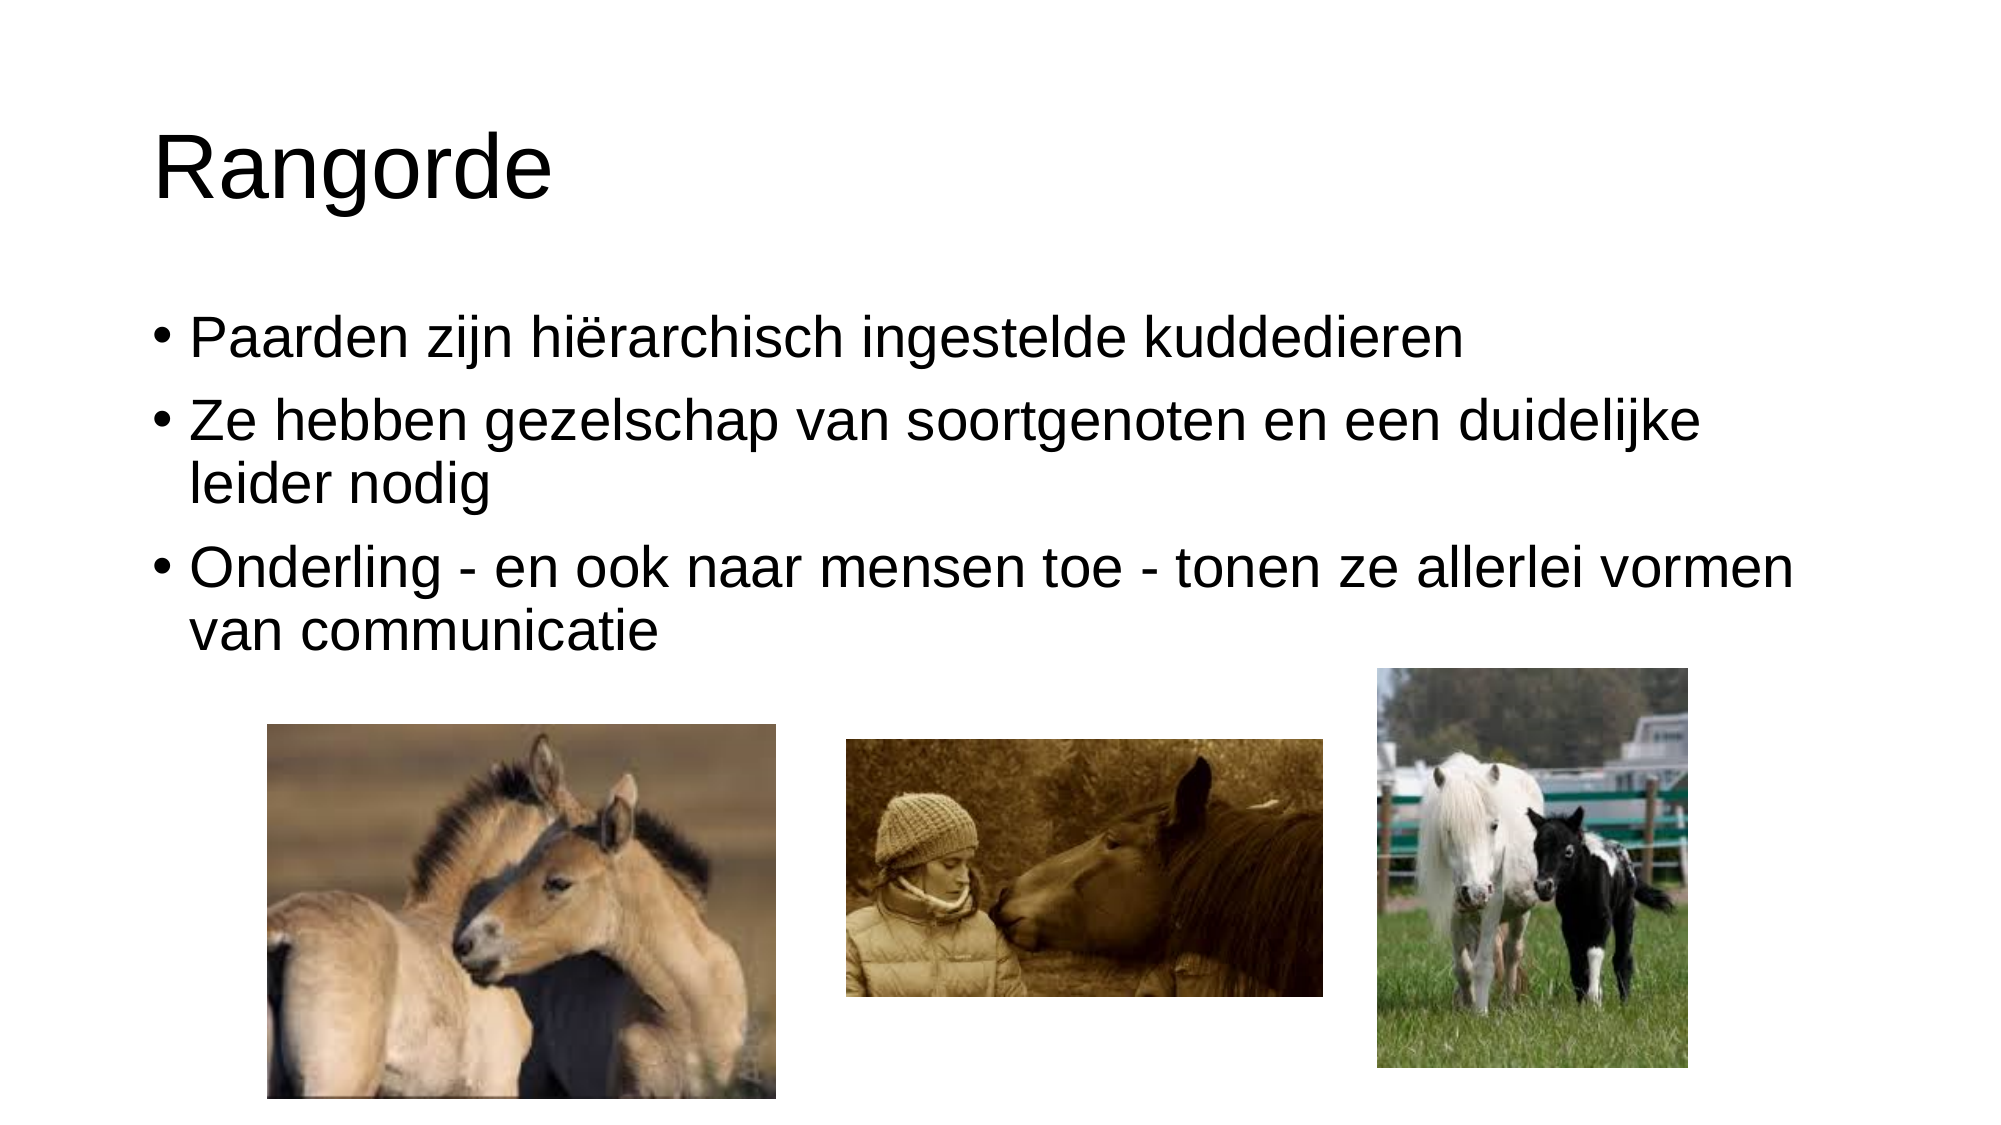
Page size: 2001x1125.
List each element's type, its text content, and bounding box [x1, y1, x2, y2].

picture [846, 739, 1323, 997]
title Rangorde [137, 59, 1863, 278]
picture [267, 724, 776, 1099]
picture [1377, 668, 1688, 1068]
list Paarden zijn hiërarchisch ingestelde kuddedieren Ze hebben gezelschap van soortgenoten en een duidelijke leider nodig Onderling - en ook naar mensen toe - tonen ze allerlei vormen van communicatie [137, 299, 1863, 1014]
